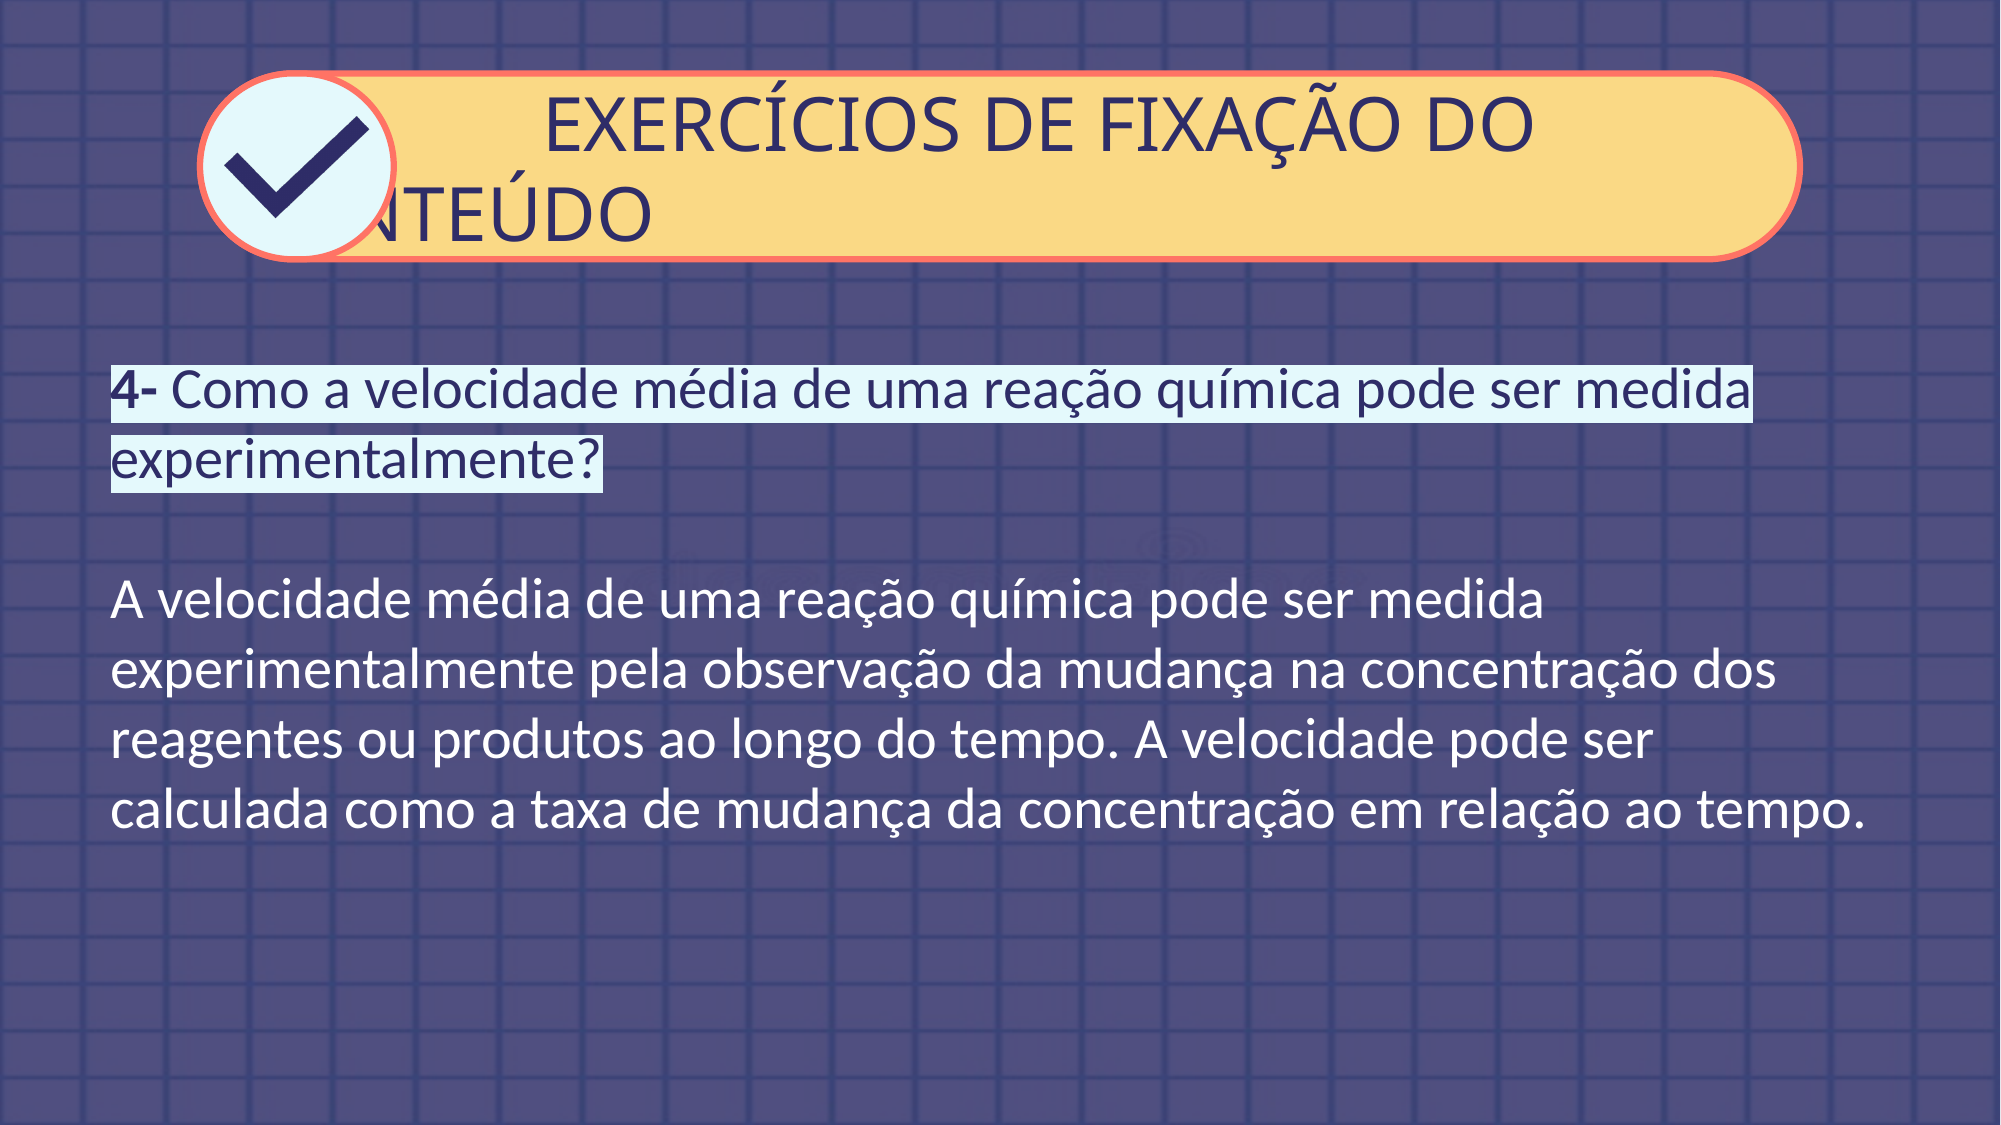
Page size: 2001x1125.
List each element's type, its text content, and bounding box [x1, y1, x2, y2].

picture [0, 0, 2001, 1125]
text_box 4- Como a velocidade média de uma reação química pode ser medida experimentalmente? A velocidade média de uma reação química pode ser medida experimentalmente pela observação da mudança na concentração dos reagentes ou produtos ao longo do tempo. A velocidade pode ser calculada como a taxa de mudança da concentração em relação ao tempo. [95, 342, 1888, 988]
text_box [372, 105, 395, 228]
text_box EXERCÍCIOS DE FIXAÇÃO DO CONTEÚDO [309, 72, 1802, 261]
text_box [237, 242, 357, 261]
text_box [236, 72, 357, 91]
text_box [198, 105, 221, 227]
